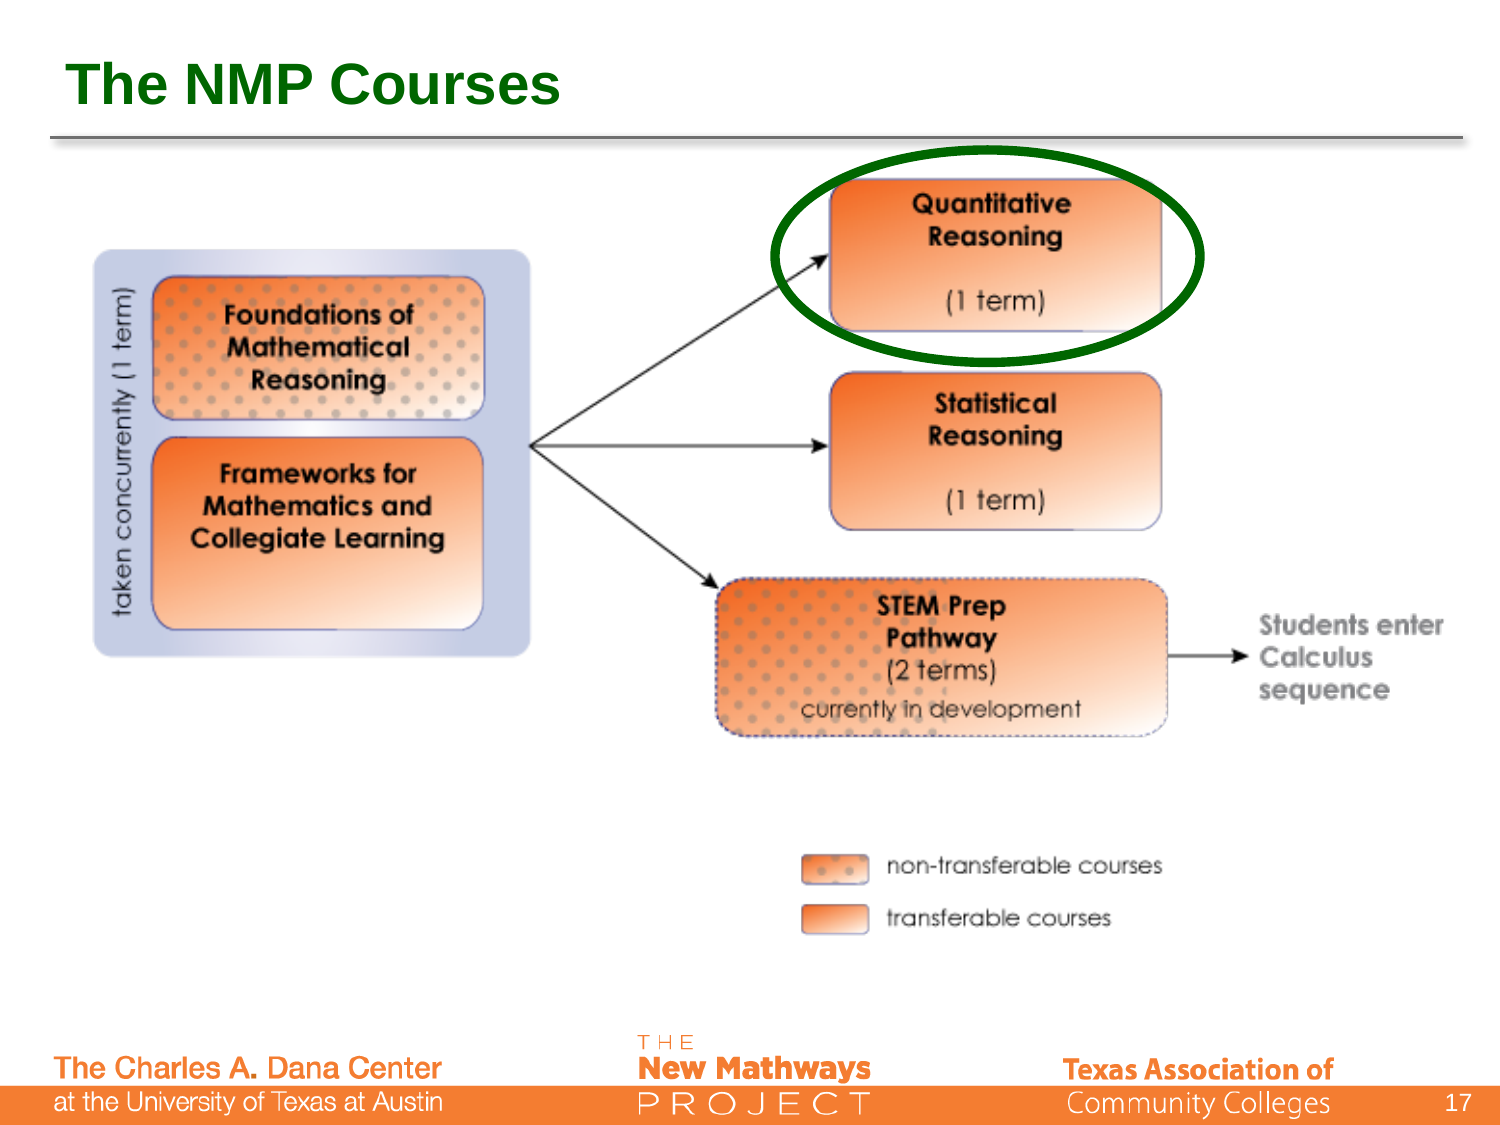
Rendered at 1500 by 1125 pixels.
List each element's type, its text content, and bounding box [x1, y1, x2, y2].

title The NMP Courses [50, 37, 1463, 125]
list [0, 134, 1488, 1013]
picture [0, 1035, 1500, 1125]
